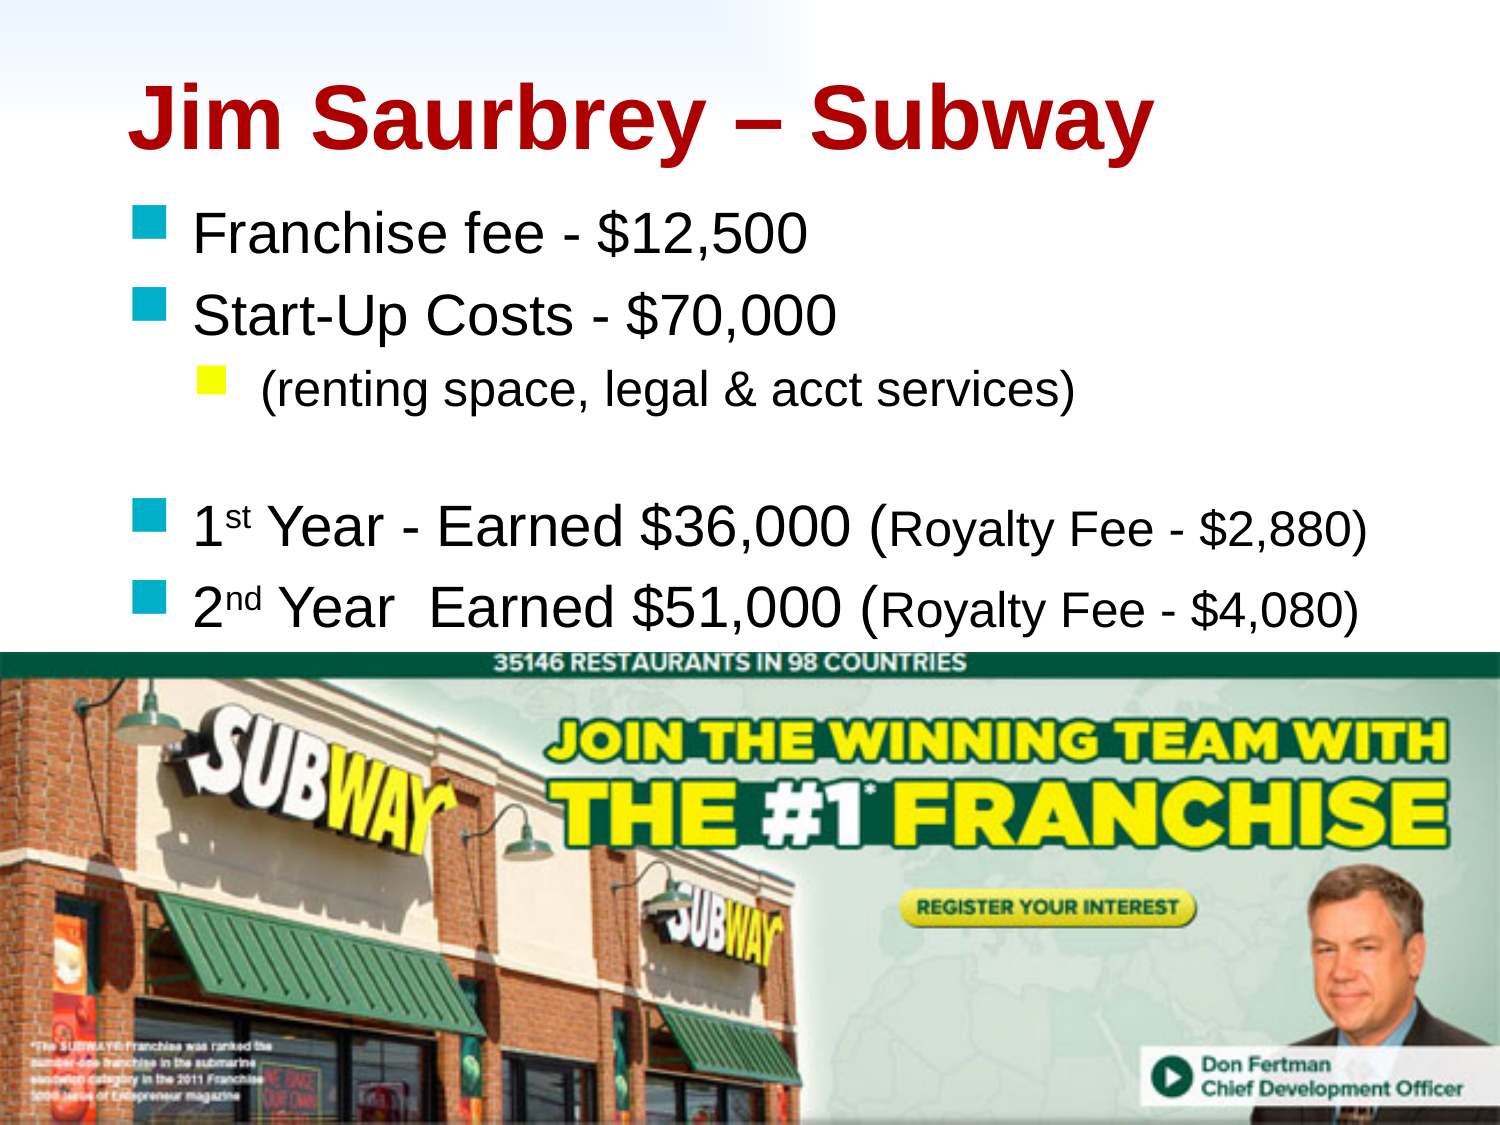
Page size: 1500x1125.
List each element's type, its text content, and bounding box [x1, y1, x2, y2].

picture [0, 651, 1500, 1125]
title Jim Saurbrey – Subway [112, 37, 1388, 187]
list Franchise fee - $12,500 Start-Up Costs - $70,000 (renting space, legal & acct services) 1st Year - Earned $36,000 (Royalty Fee - $2,880) 2nd Year Earned $51,000 (Royalty Fee - $4,080) [112, 187, 1500, 651]
